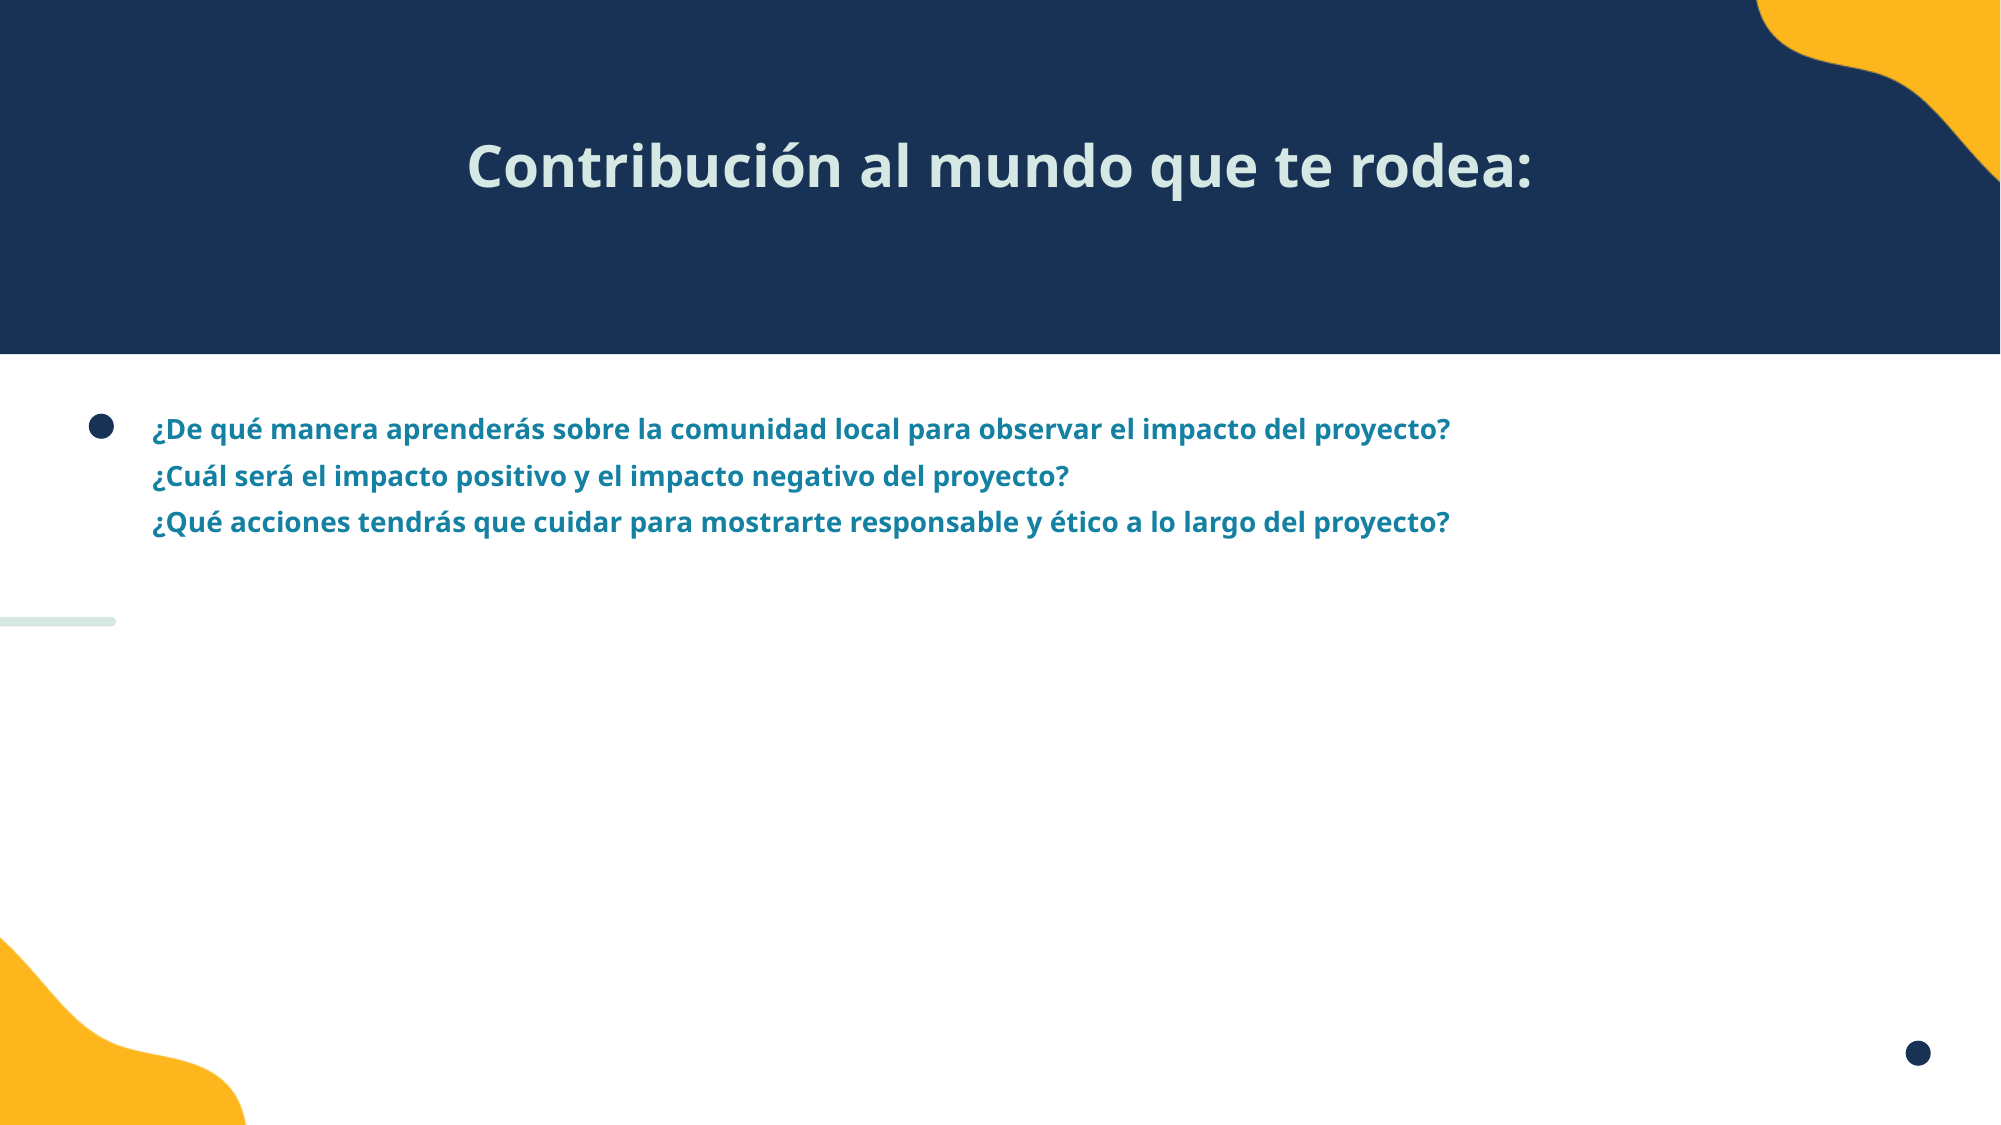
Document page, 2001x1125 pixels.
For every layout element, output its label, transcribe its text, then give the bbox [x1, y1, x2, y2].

picture [0, 919, 247, 1125]
text_box [0, 616, 117, 627]
text_box [87, 412, 115, 440]
picture [1755, 0, 2001, 202]
text_box [1904, 1039, 1932, 1067]
title Contribución al mundo que te rodea: [137, 59, 1863, 278]
list ¿De qué manera aprenderás sobre la comunidad local para observar el impacto del proyecto? ¿Cuál será el impacto positivo y el impacto negativo del proyecto? ¿Qué acciones tendrás que cuidar para mostrarte responsable y ético a lo largo del proyecto? [137, 408, 1843, 548]
